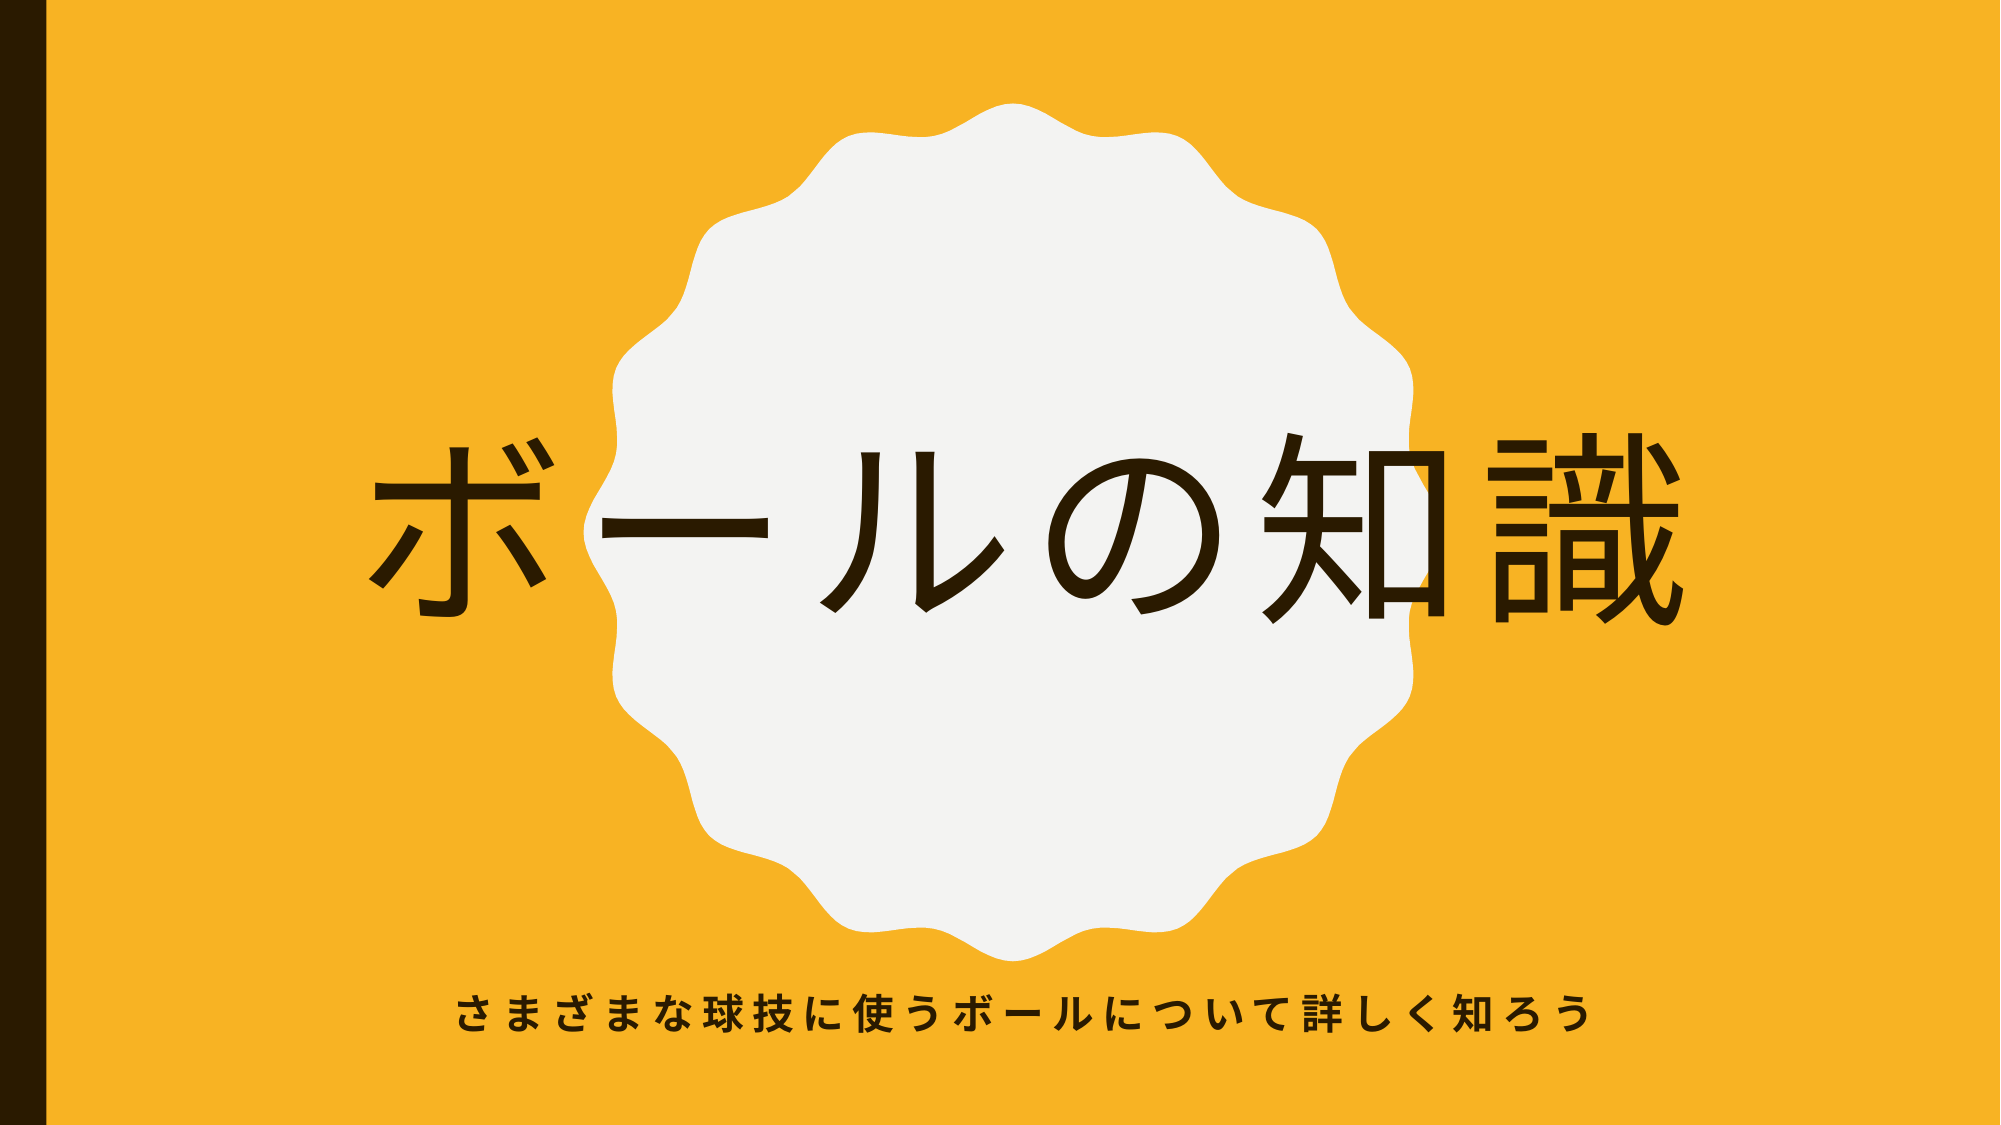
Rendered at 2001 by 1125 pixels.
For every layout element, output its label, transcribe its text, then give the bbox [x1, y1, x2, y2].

subtitle さまざまな球技に使うボールについて詳しく知ろう [363, 980, 1684, 1103]
title ボールの知識 [176, 180, 1870, 902]
